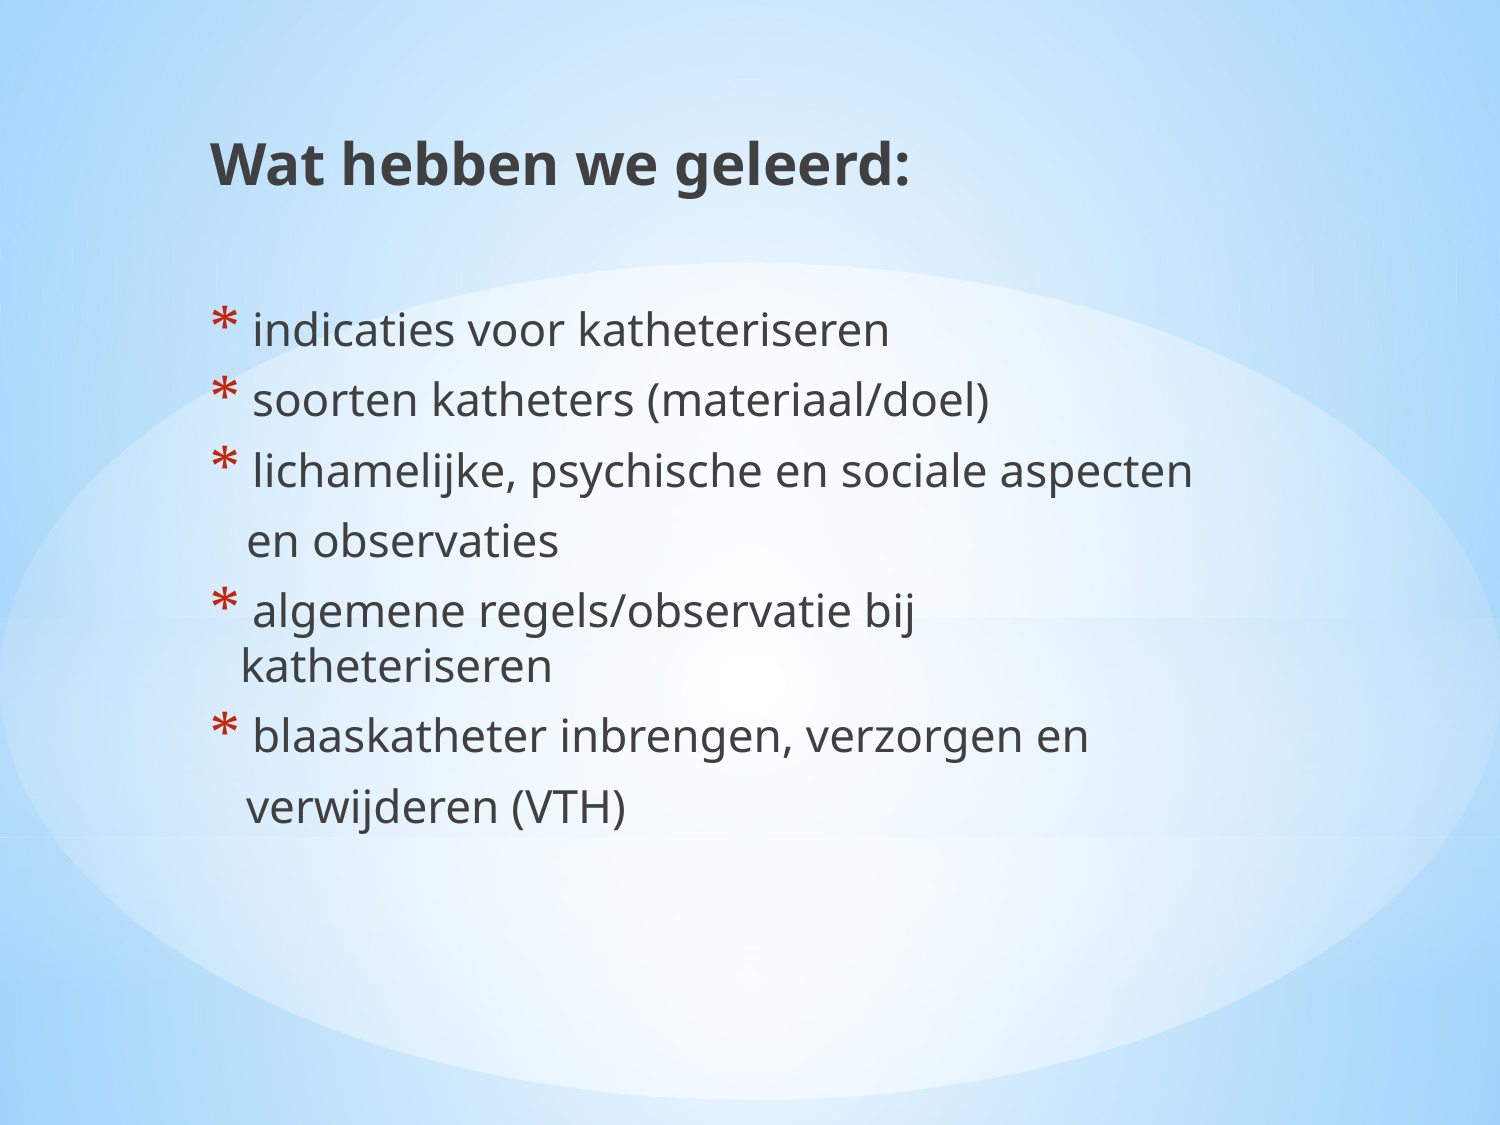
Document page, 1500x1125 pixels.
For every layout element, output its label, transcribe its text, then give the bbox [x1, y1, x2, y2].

list Wat hebben we geleerd: indicaties voor katheteriseren soorten katheters (materiaal/doel) lichamelijke, psychische en sociale aspecten en observaties algemene regels/observatie bij katheteriseren blaaskatheter inbrengen, verzorgen en verwijderen (VTH) [187, 120, 1238, 912]
